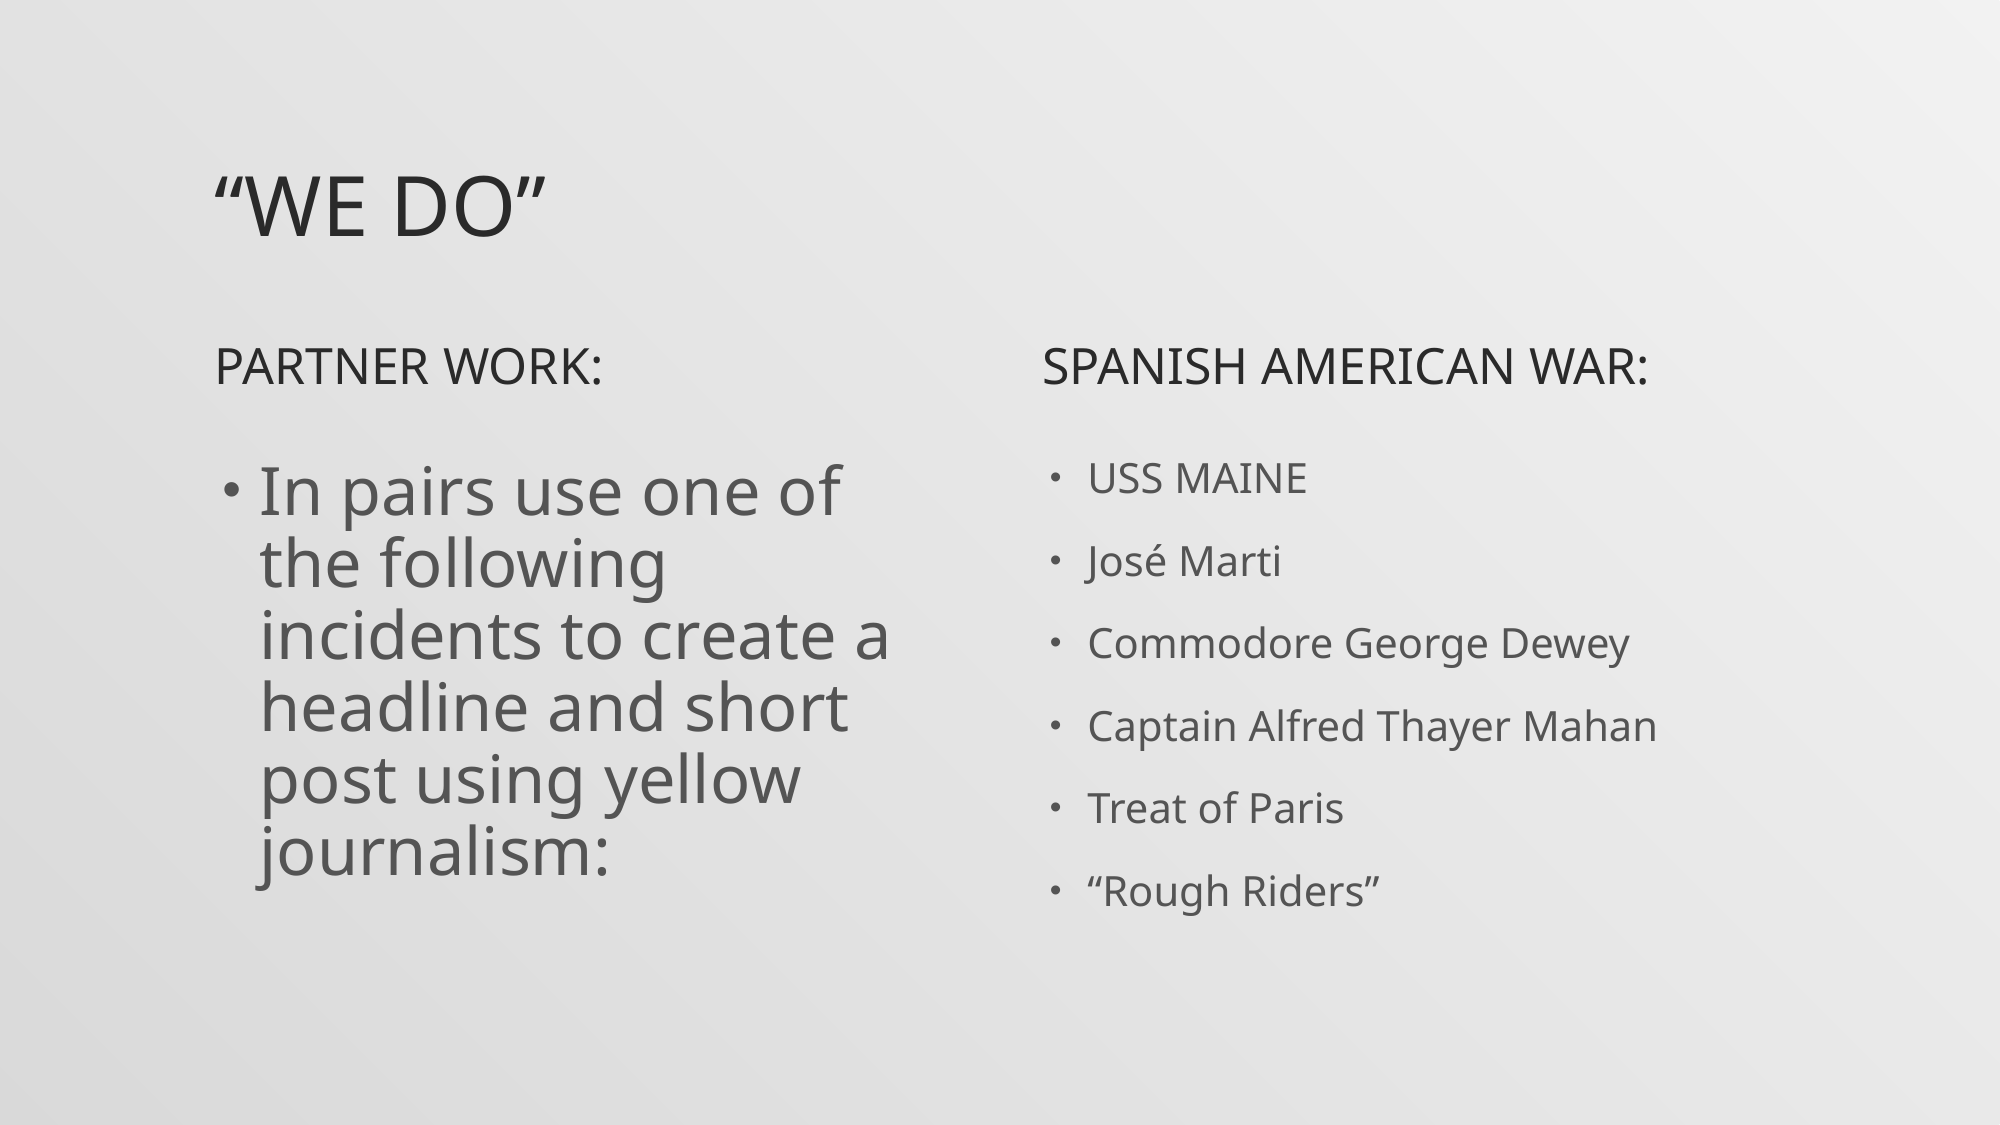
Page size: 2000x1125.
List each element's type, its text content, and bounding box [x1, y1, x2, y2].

list Partner work: [199, 299, 973, 438]
list In pairs use one of the following incidents to create a headline and short post using yellow journalism: [199, 450, 973, 1013]
title “We DO” [199, 45, 1800, 263]
list USS MAINE José Marti Commodore George Dewey Captain Alfred Thayer Mahan Treat of Paris “Rough Riders” [1027, 450, 1800, 1013]
list Spanish American war: [1027, 299, 1800, 438]
